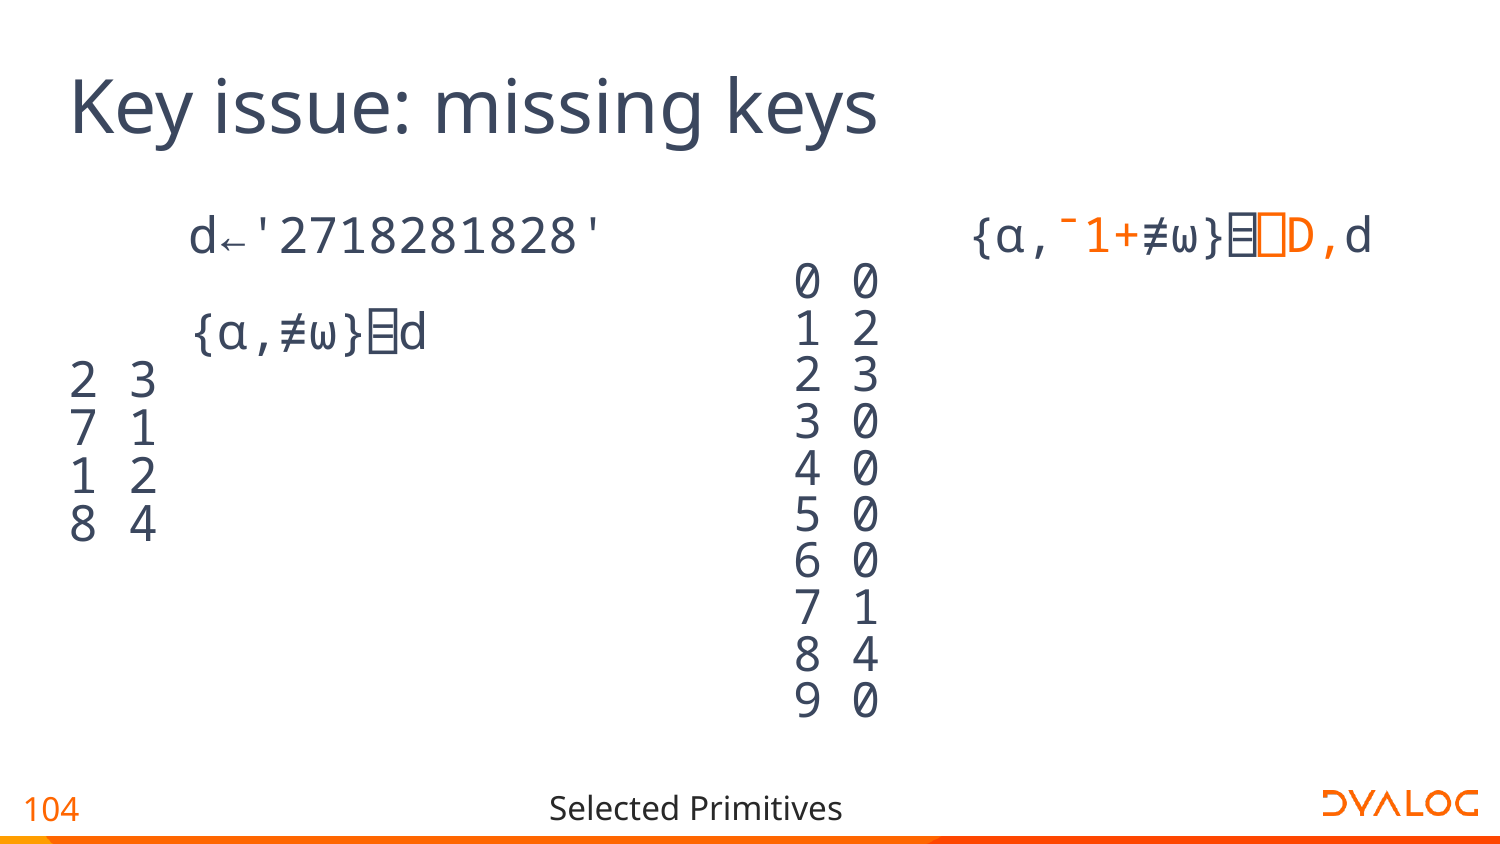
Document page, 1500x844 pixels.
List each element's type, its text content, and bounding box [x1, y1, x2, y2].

list {⍺,¯1+≢⍵}⌸⎕D,d 0 0 1 2 2 3 3 0 4 0 5 0 6 0 7 1 8 4 9 0 [778, 207, 1453, 740]
list d←'2718281828' {⍺,≢⍵}⌸d 2 3 7 1 1 2 8 4 [53, 207, 727, 740]
title Key issue: missing keys [53, 43, 1453, 157]
picture [1323, 790, 1478, 816]
picture [0, 836, 1500, 844]
